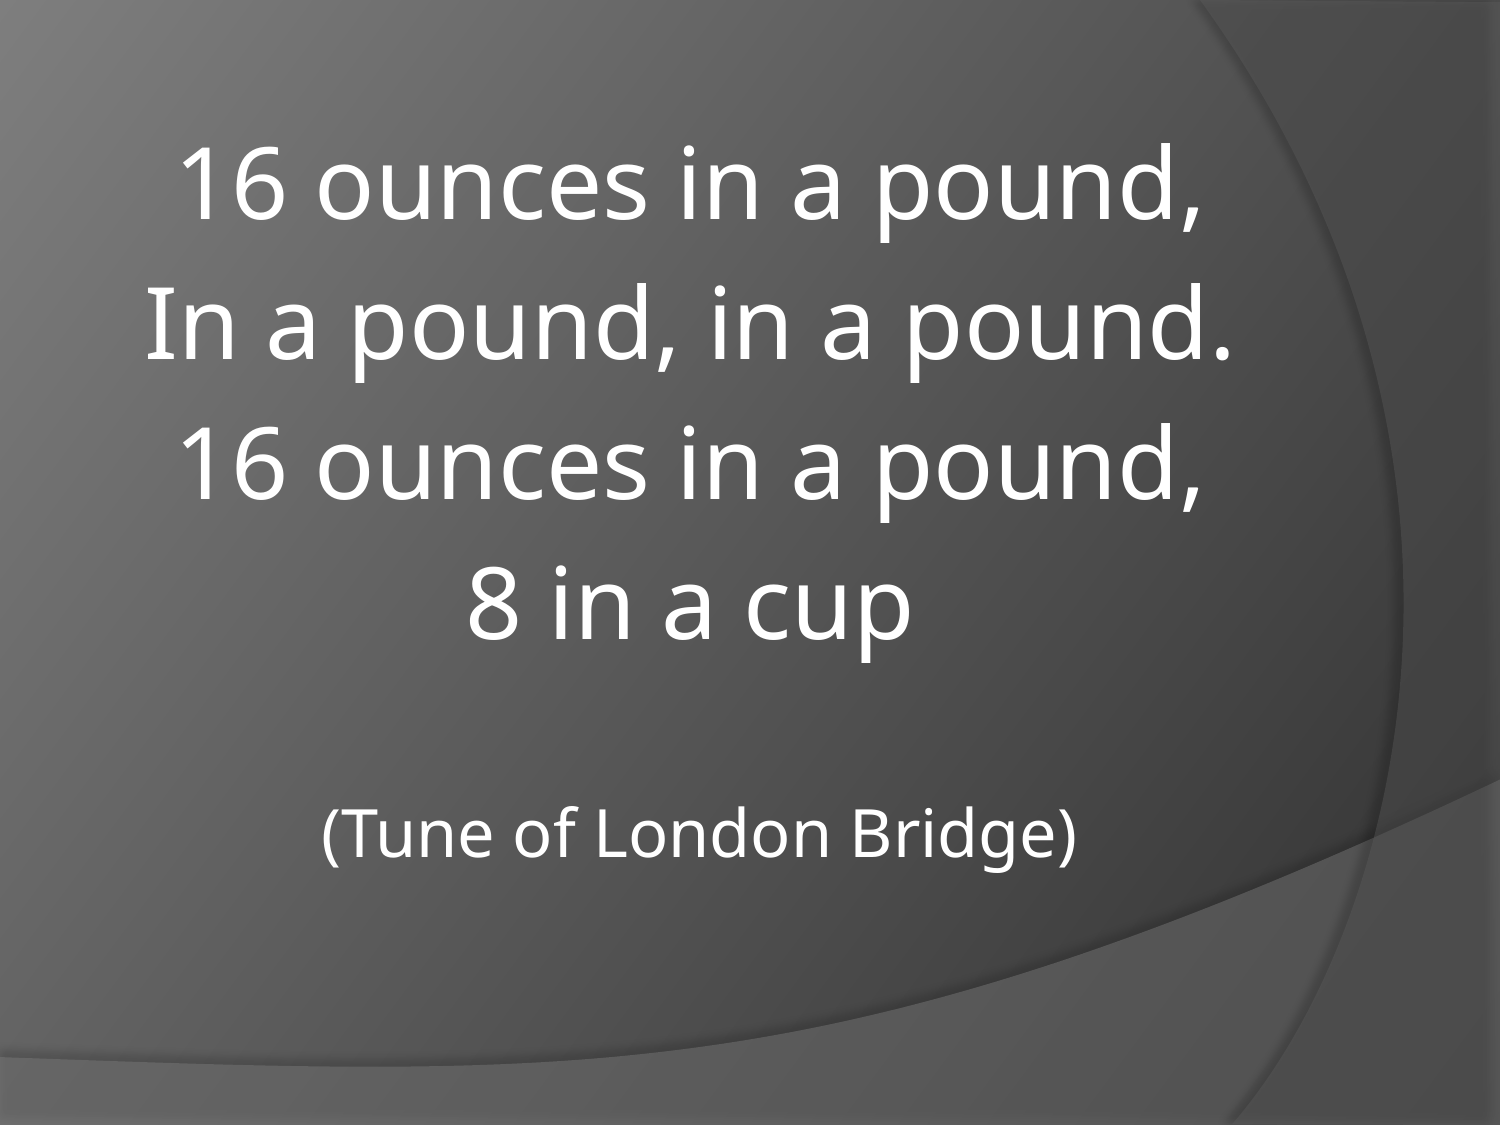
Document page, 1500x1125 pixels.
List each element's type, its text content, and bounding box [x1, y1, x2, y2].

list 16 ounces in a pound, In a pound, in a pound. 16 ounces in a pound, 8 in a cup [75, 112, 1300, 855]
title (Tune of London Bridge) [87, 737, 1313, 925]
